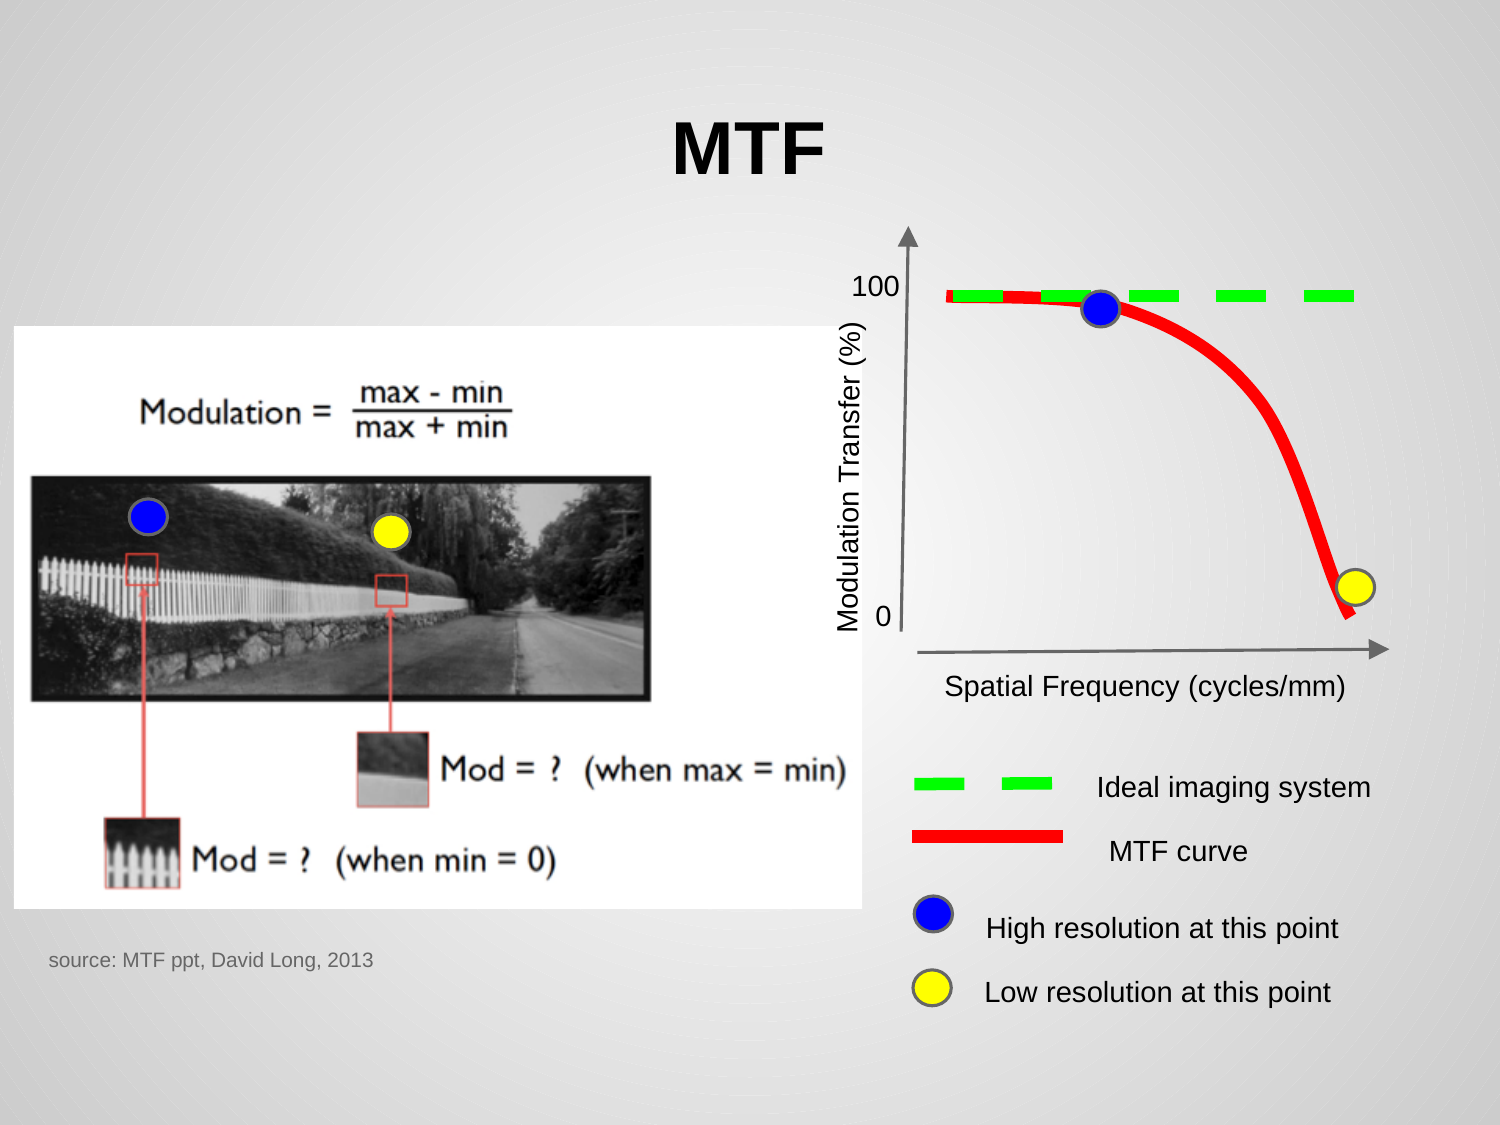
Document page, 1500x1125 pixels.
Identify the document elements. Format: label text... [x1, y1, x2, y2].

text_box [811, 223, 1390, 653]
text_box High resolution at this point [970, 894, 1371, 938]
text_box [970, 881, 1500, 947]
text_box MTF curve [1093, 817, 1353, 866]
text_box [912, 987, 952, 1006]
text_box [914, 895, 953, 931]
text_box Spatial Frequency (cycles/mm) [864, 652, 1427, 727]
text_box [13, 326, 863, 909]
text_box Low resolution at this point [969, 957, 1372, 1018]
text_box [129, 498, 168, 535]
text_box [137, 549, 738, 625]
title MTF [107, 17, 1353, 205]
text_box Ideal imaging system [1081, 753, 1405, 814]
text_box [371, 514, 411, 550]
text_box source: MTF ppt, David Long, 2013 [33, 931, 1046, 987]
